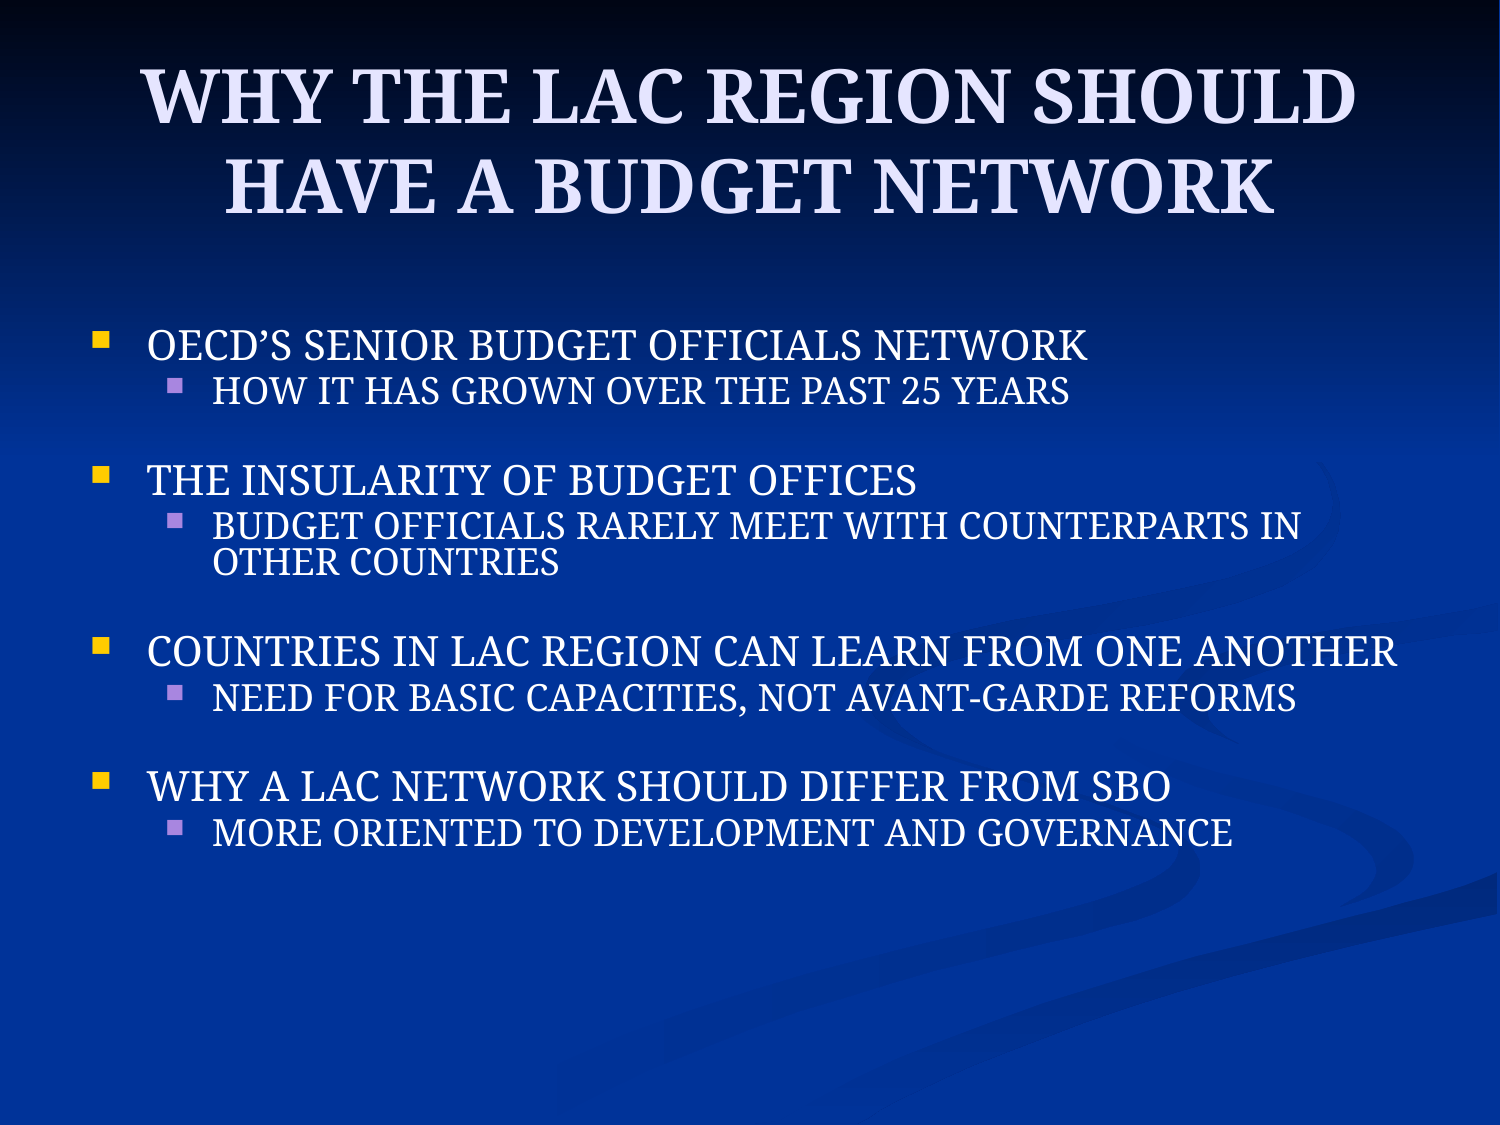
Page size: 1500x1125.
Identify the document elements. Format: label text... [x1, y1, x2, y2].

title WHY THE LAC REGION SHOULD HAVE A BUDGET NETWORK [74, 44, 1426, 233]
list OECD’S SENIOR BUDGET OFFICIALS NETWORK HOW IT HAS GROWN OVER THE PAST 25 YEARS THE INSULARITY OF BUDGET OFFICES BUDGET OFFICIALS RARELY MEET WITH COUNTERPARTS IN OTHER COUNTRIES COUNTRIES IN LAC REGION CAN LEARN FROM ONE ANOTHER NEED FOR BASIC CAPACITIES, NOT AVANT-GARDE REFORMS WHY A LAC NETWORK SHOULD DIFFER FROM SBO MORE ORIENTED TO DEVELOPMENT AND GOVERNANCE [74, 262, 1426, 1006]
